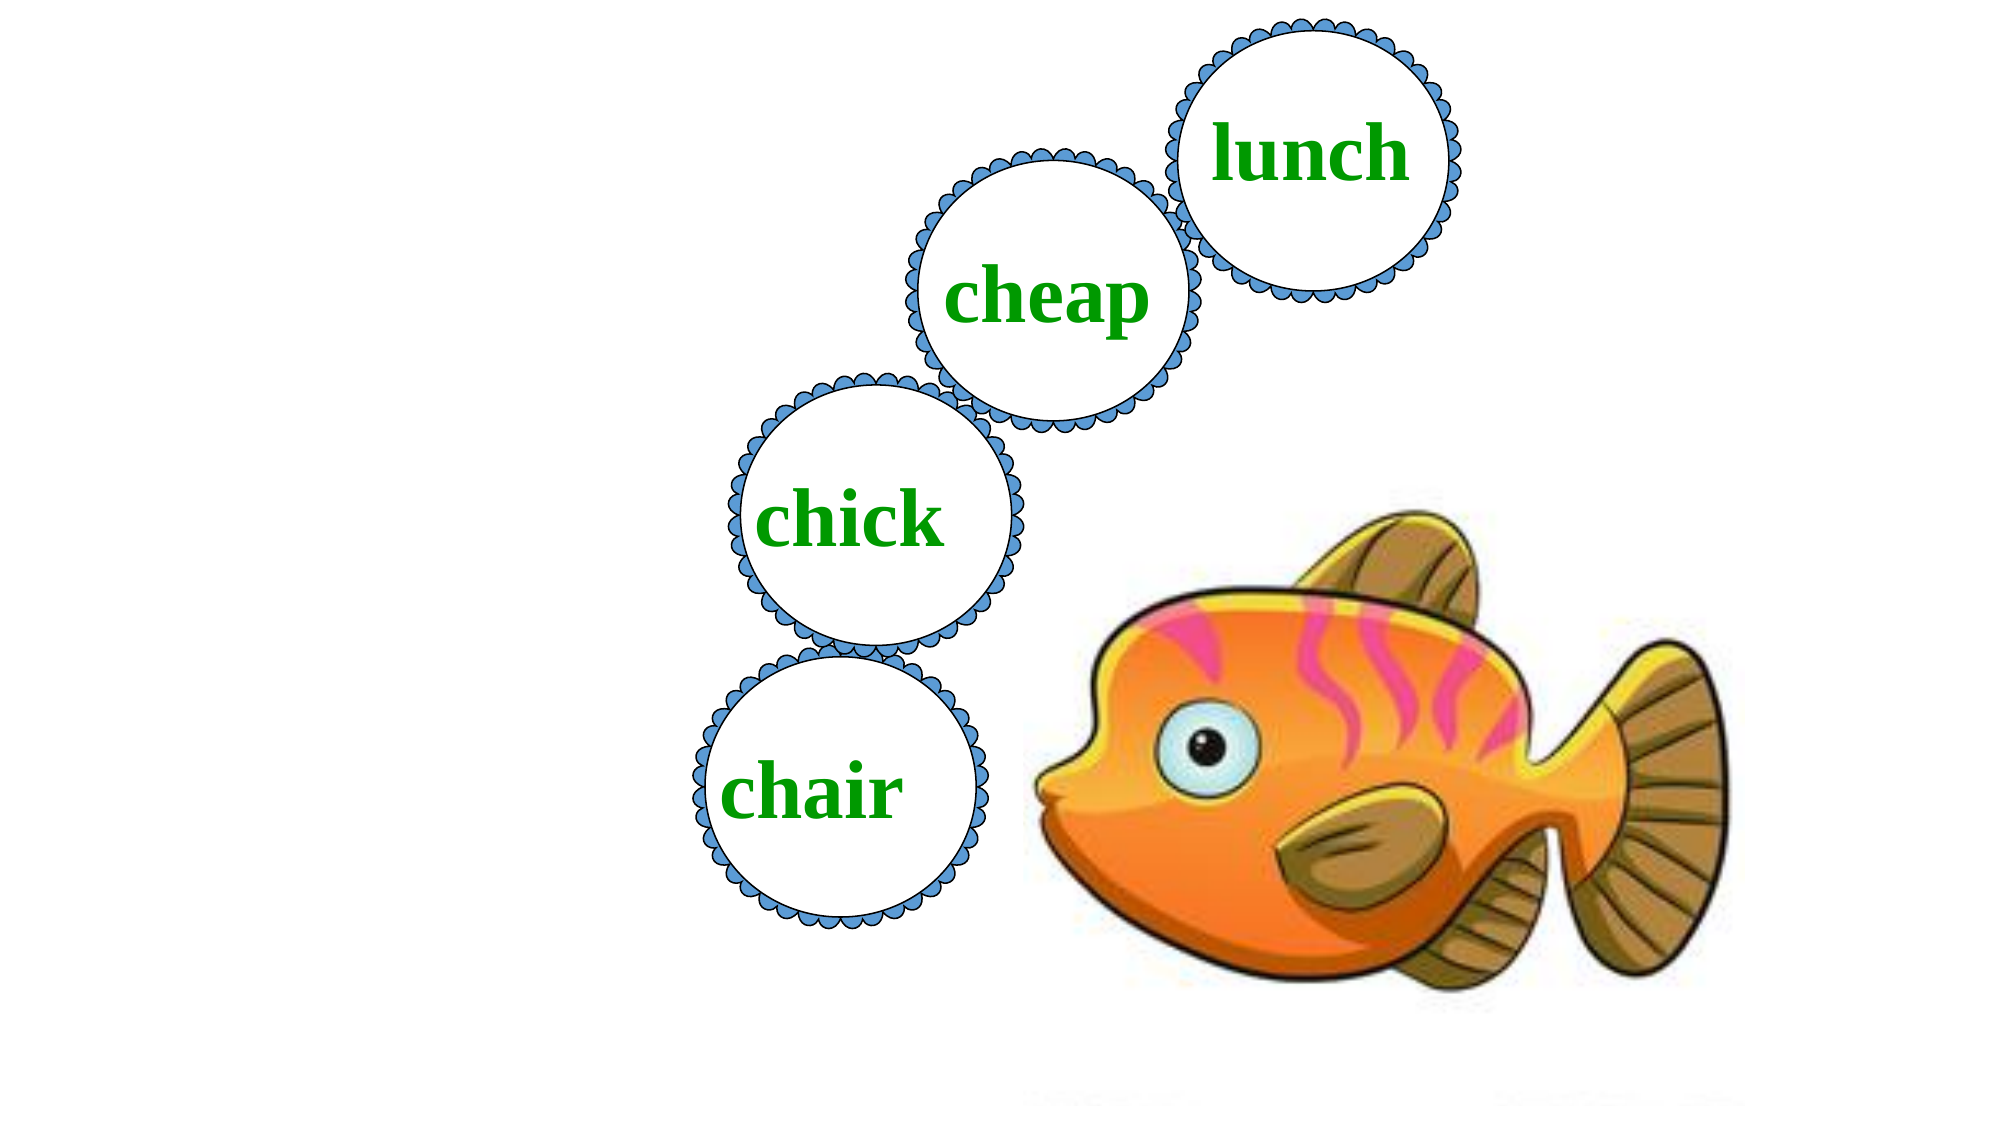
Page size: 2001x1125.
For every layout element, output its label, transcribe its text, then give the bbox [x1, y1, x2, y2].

text_box lunch [1197, 90, 1457, 205]
text_box [905, 148, 1185, 430]
text_box [728, 475, 740, 555]
text_box [1457, 164, 1461, 180]
text_box [704, 645, 989, 929]
text_box [1190, 251, 1202, 331]
picture [1023, 409, 1745, 1106]
text_box chick [740, 456, 1000, 571]
text_box [1457, 142, 1461, 158]
text_box [1165, 19, 1451, 303]
text_box [692, 747, 704, 827]
text_box [738, 373, 1023, 657]
text_box chair [704, 727, 965, 843]
text_box cheap [929, 231, 1190, 347]
text_box [1109, 347, 1190, 409]
